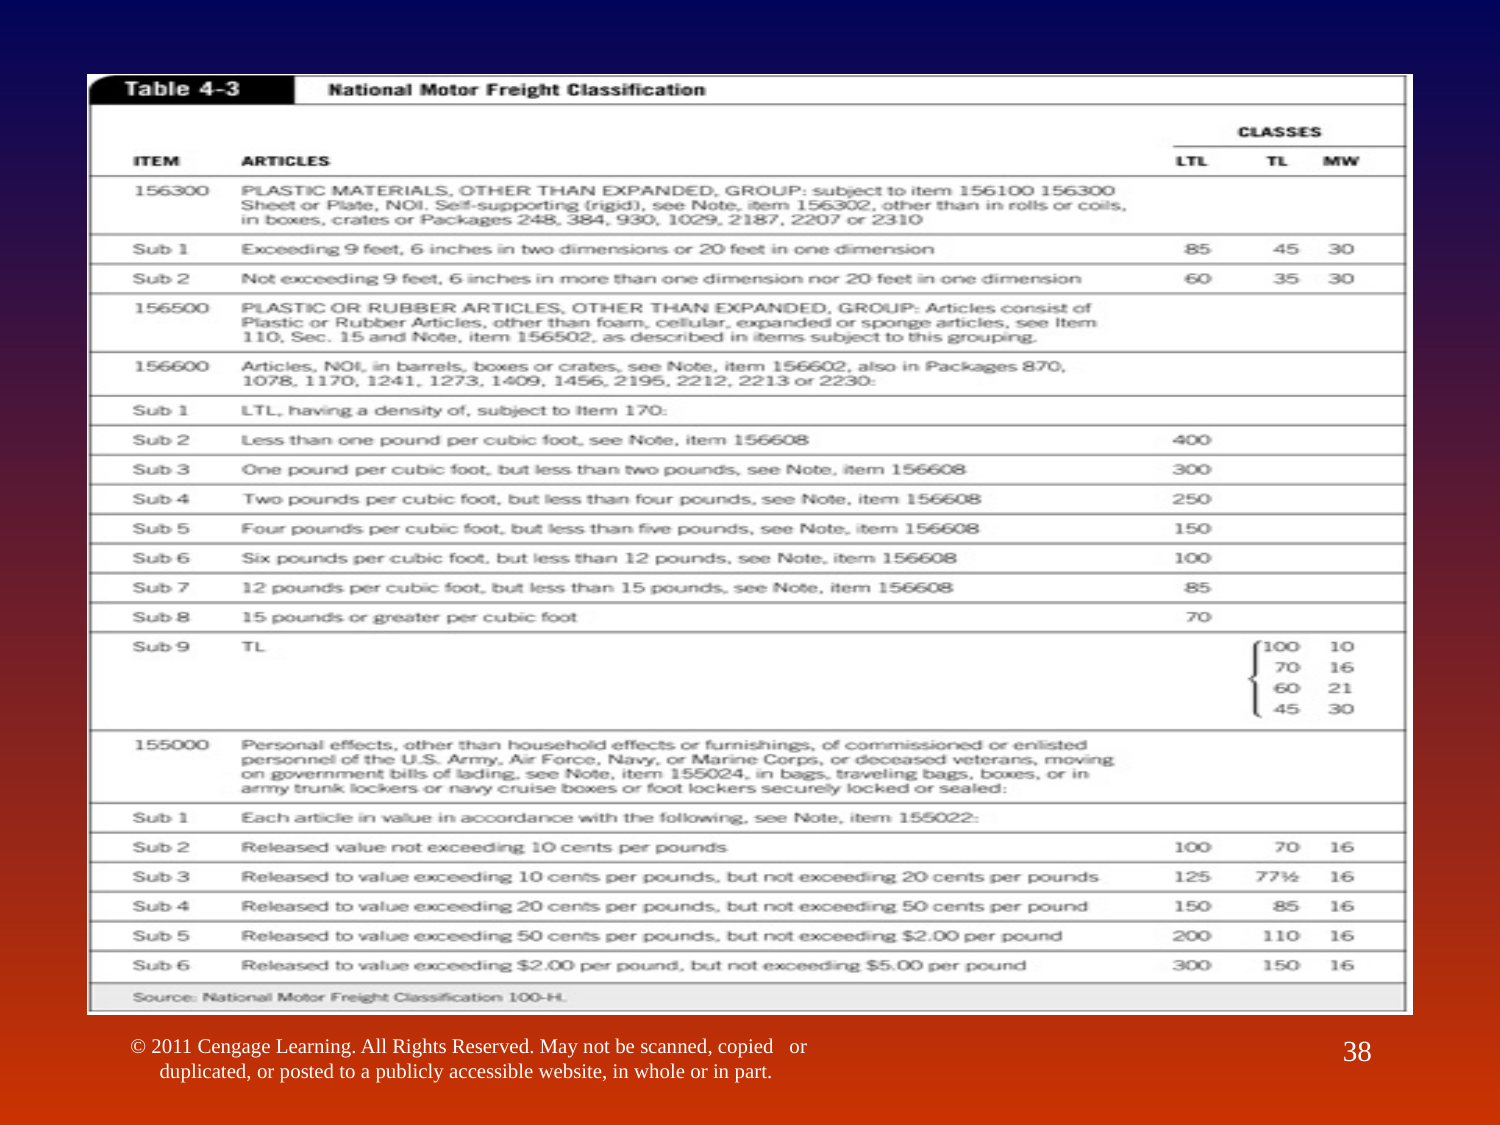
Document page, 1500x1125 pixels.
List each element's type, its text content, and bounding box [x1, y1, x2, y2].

footer © 2011 Cengage Learning. All Rights Reserved. May not be scanned, copied or duplicated, or posted to a publicly accessible website, in whole or in part. [112, 1025, 826, 1101]
picture [87, 74, 1413, 1015]
slide_number 38 [1074, 1025, 1388, 1101]
